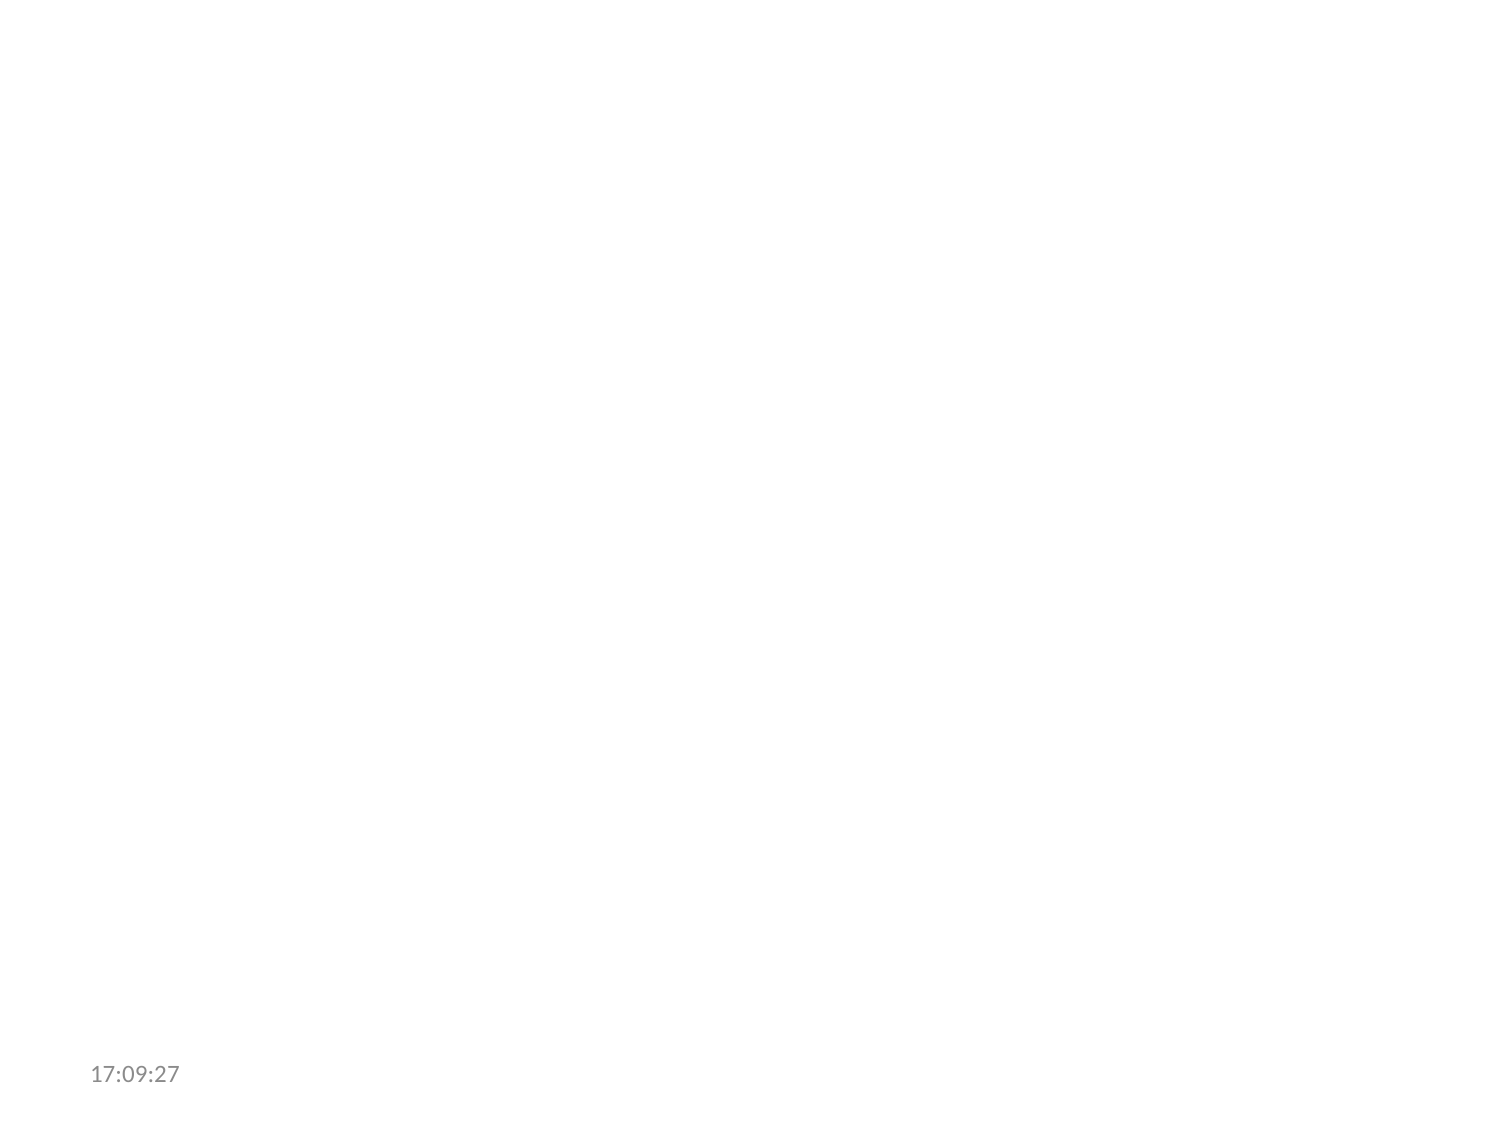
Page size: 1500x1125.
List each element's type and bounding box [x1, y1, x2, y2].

slide_number [75, 1042, 425, 1103]
